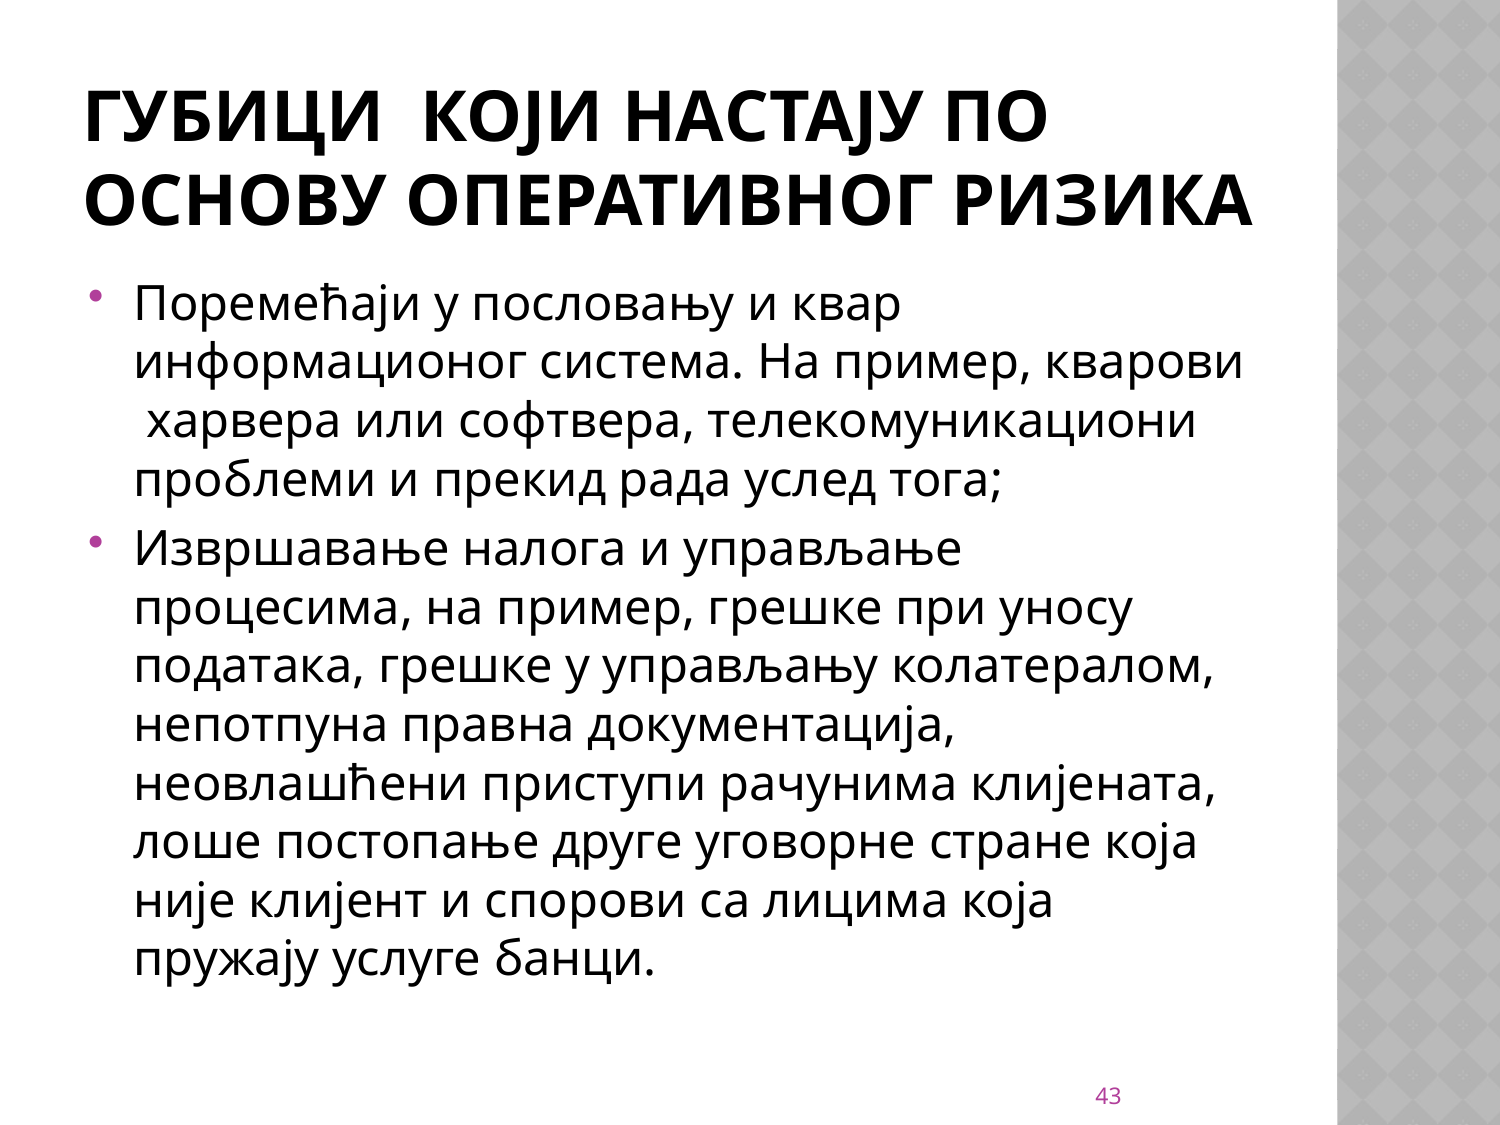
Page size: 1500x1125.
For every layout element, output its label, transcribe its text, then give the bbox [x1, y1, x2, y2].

list Поремећаји у пословању и квар информационог система. На пример, кварови харвера или софтвера, телекомуникациони проблеми и прекид рада услед тога; Извршавање налога и управљање процесима, на пример, грешке при уносу података, грешке у управљању колатералом, непотпуна правна документација, неовлашћени приступи рачунима клијената, лоше постопање друге уговорне стране која није клијент и спорови са лицима која пружају услуге банци. [75, 264, 1263, 1059]
title Губици који настају по основу оперативног ризика [75, 52, 1263, 240]
slide_number 43 [1025, 1075, 1122, 1113]
